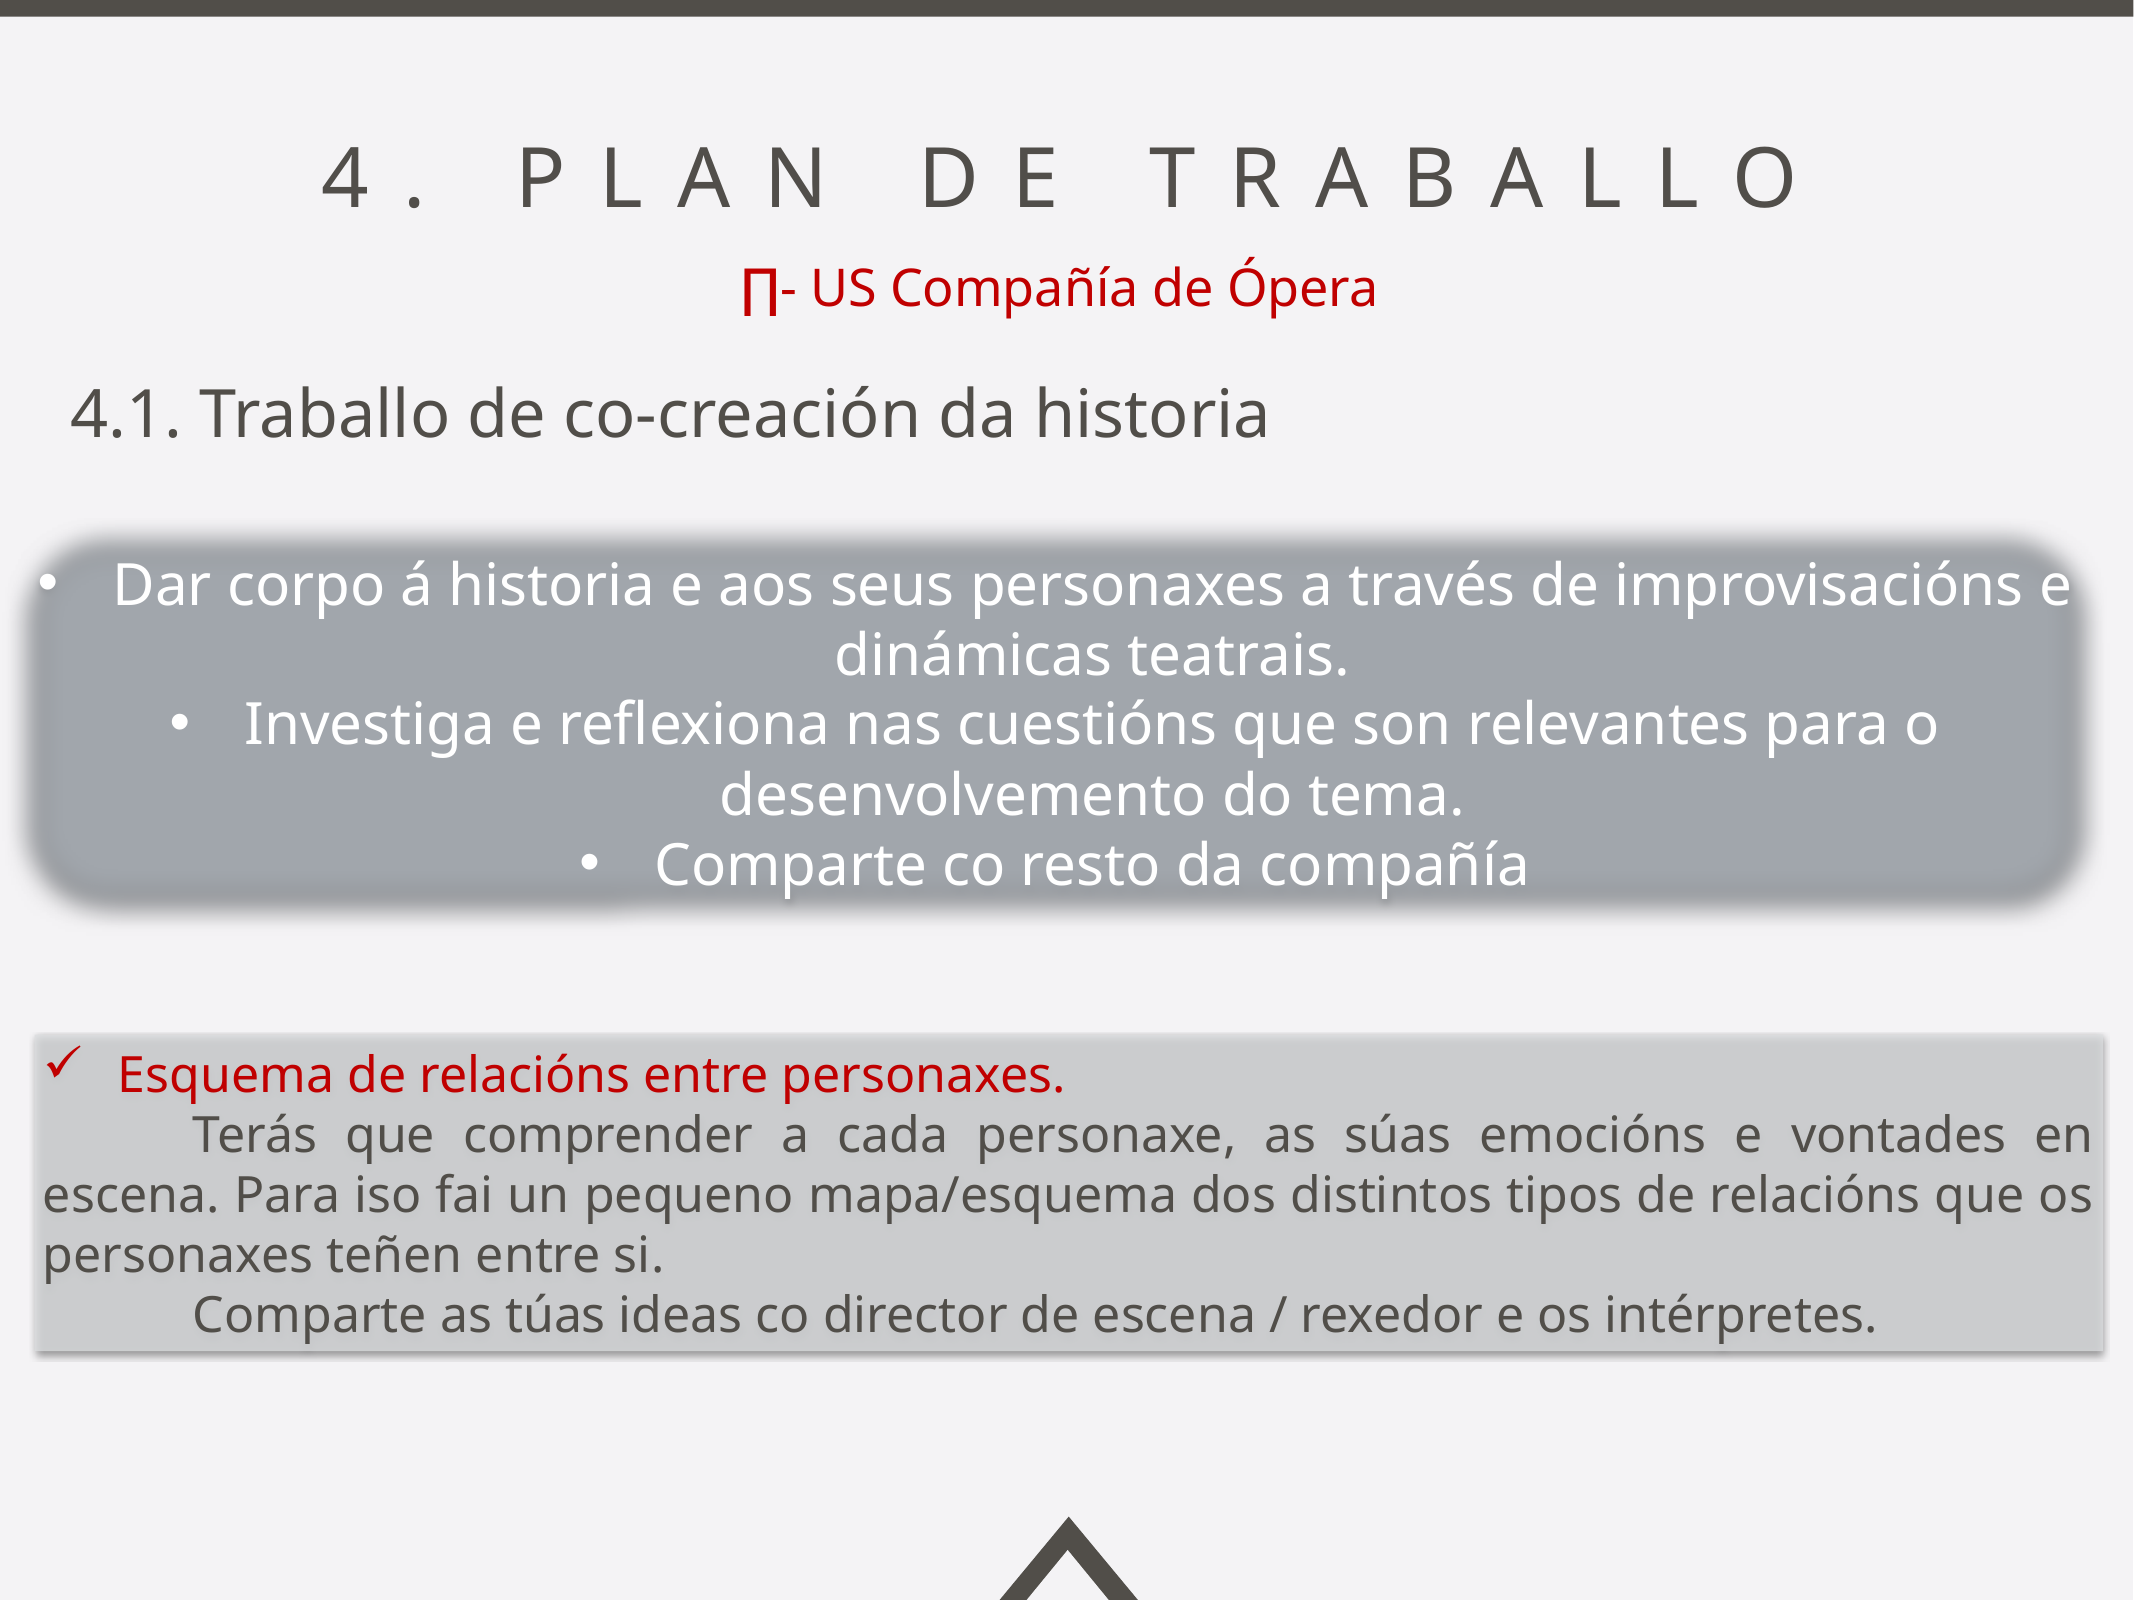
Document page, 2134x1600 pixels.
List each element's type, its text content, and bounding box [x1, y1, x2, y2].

text_box Dar corpo á historia e aos seus personaxes a través de improvisacións e dinámicas teatrais. Investiga e reflexiona nas cuestións que son relevantes para o desenvolvemento do tema. Comparte co resto da compañía [57, 569, 2055, 878]
text_box 4.1. Traballo de co-creación da historia [61, 362, 1282, 459]
text_box 4. plan de traballo [78, 117, 2041, 252]
text_box Esquema de relacións entre personaxes. Terás que comprender a cada personaxe, as súas emocións e vontades en escena. Para iso fai un pequeno mapa/esquema dos distintos tipos de relacións que os personaxes teñen entre si. Comparte as túas ideas co director de escena / rexedor e os intérpretes. [34, 1034, 2104, 1352]
text_box ∏- US Compañía de Ópera [420, 247, 1700, 314]
